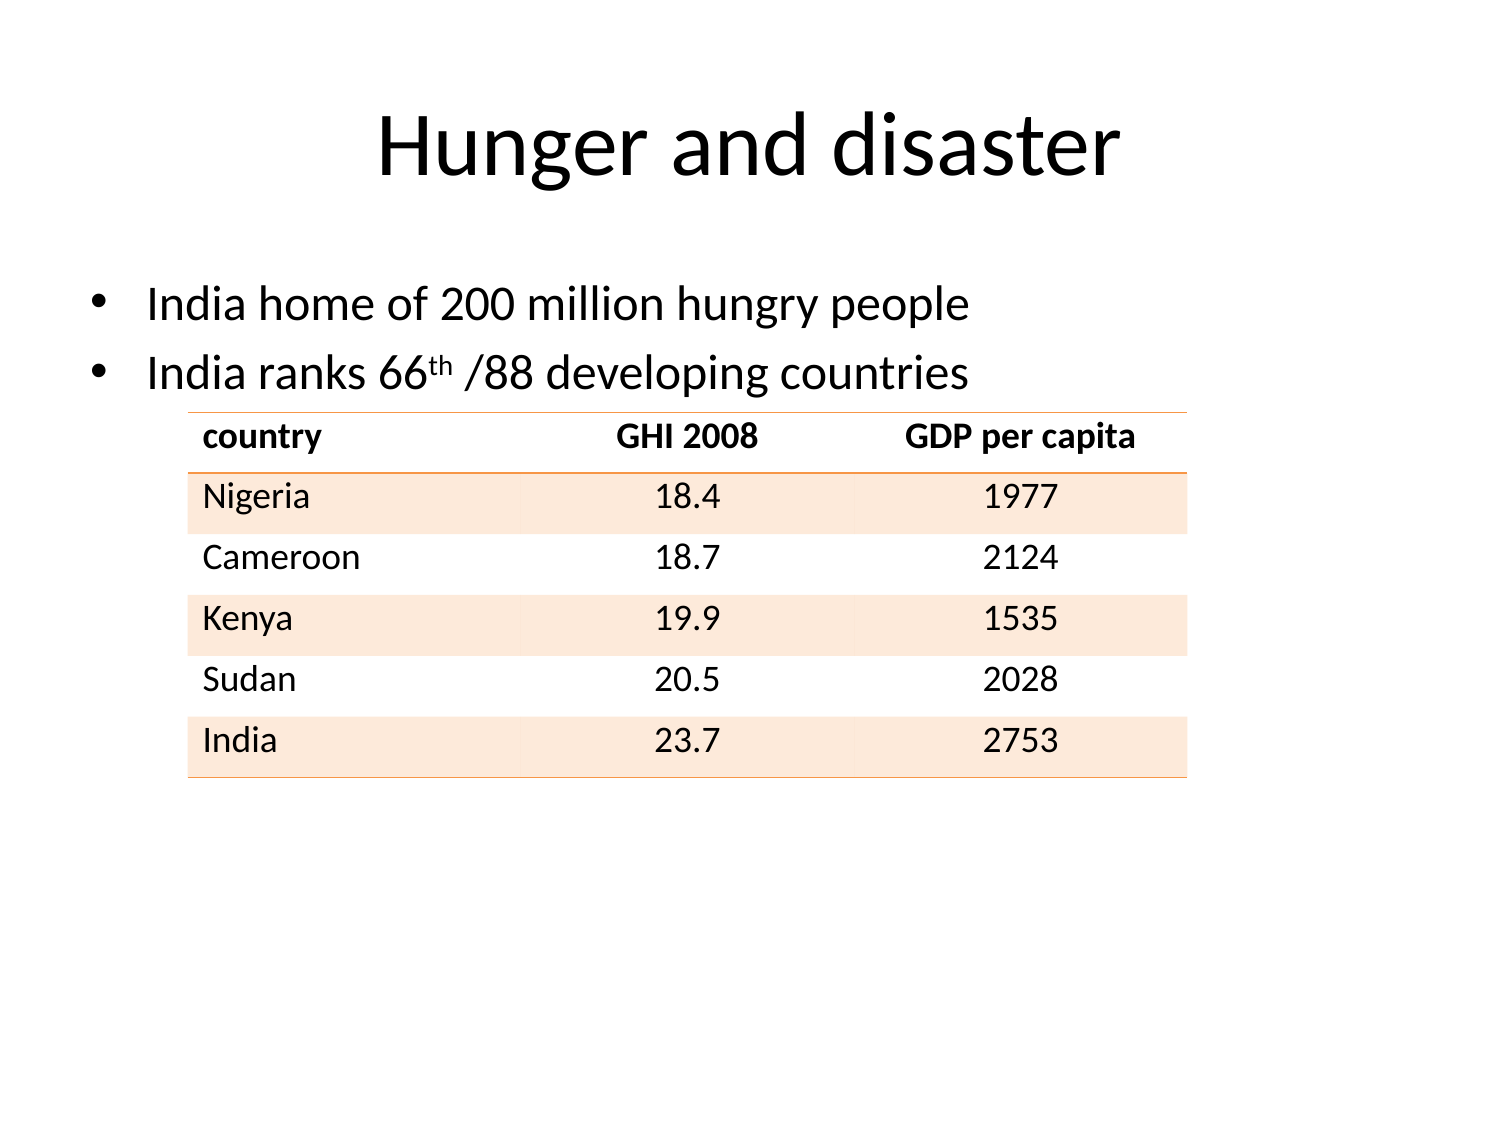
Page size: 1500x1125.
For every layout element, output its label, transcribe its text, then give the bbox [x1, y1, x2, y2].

table_cell India [188, 717, 521, 777]
table_cell 18.7 [521, 534, 854, 595]
table_cell 23.7 [521, 717, 854, 777]
table_header GHI 2008 [521, 413, 854, 472]
table_cell 18.4 [521, 474, 854, 534]
table_cell 20.5 [521, 656, 854, 717]
table_header GDP per capita [854, 413, 1187, 472]
table_header country [188, 413, 521, 472]
table_cell Kenya [188, 595, 521, 656]
table_cell 2028 [854, 656, 1187, 717]
table_cell Sudan [188, 656, 521, 717]
table_cell Nigeria [188, 474, 521, 534]
table_cell 2753 [854, 717, 1187, 777]
table_cell Cameroon [188, 534, 521, 595]
table_cell 2124 [854, 534, 1187, 595]
title Hunger and disaster [75, 45, 1425, 233]
table_cell 1535 [854, 595, 1187, 656]
table_cell 19.9 [521, 595, 854, 656]
table_cell 1977 [854, 474, 1187, 534]
list India home of 200 million hungry people India ranks 66th /88 developing countries [75, 262, 1425, 1005]
